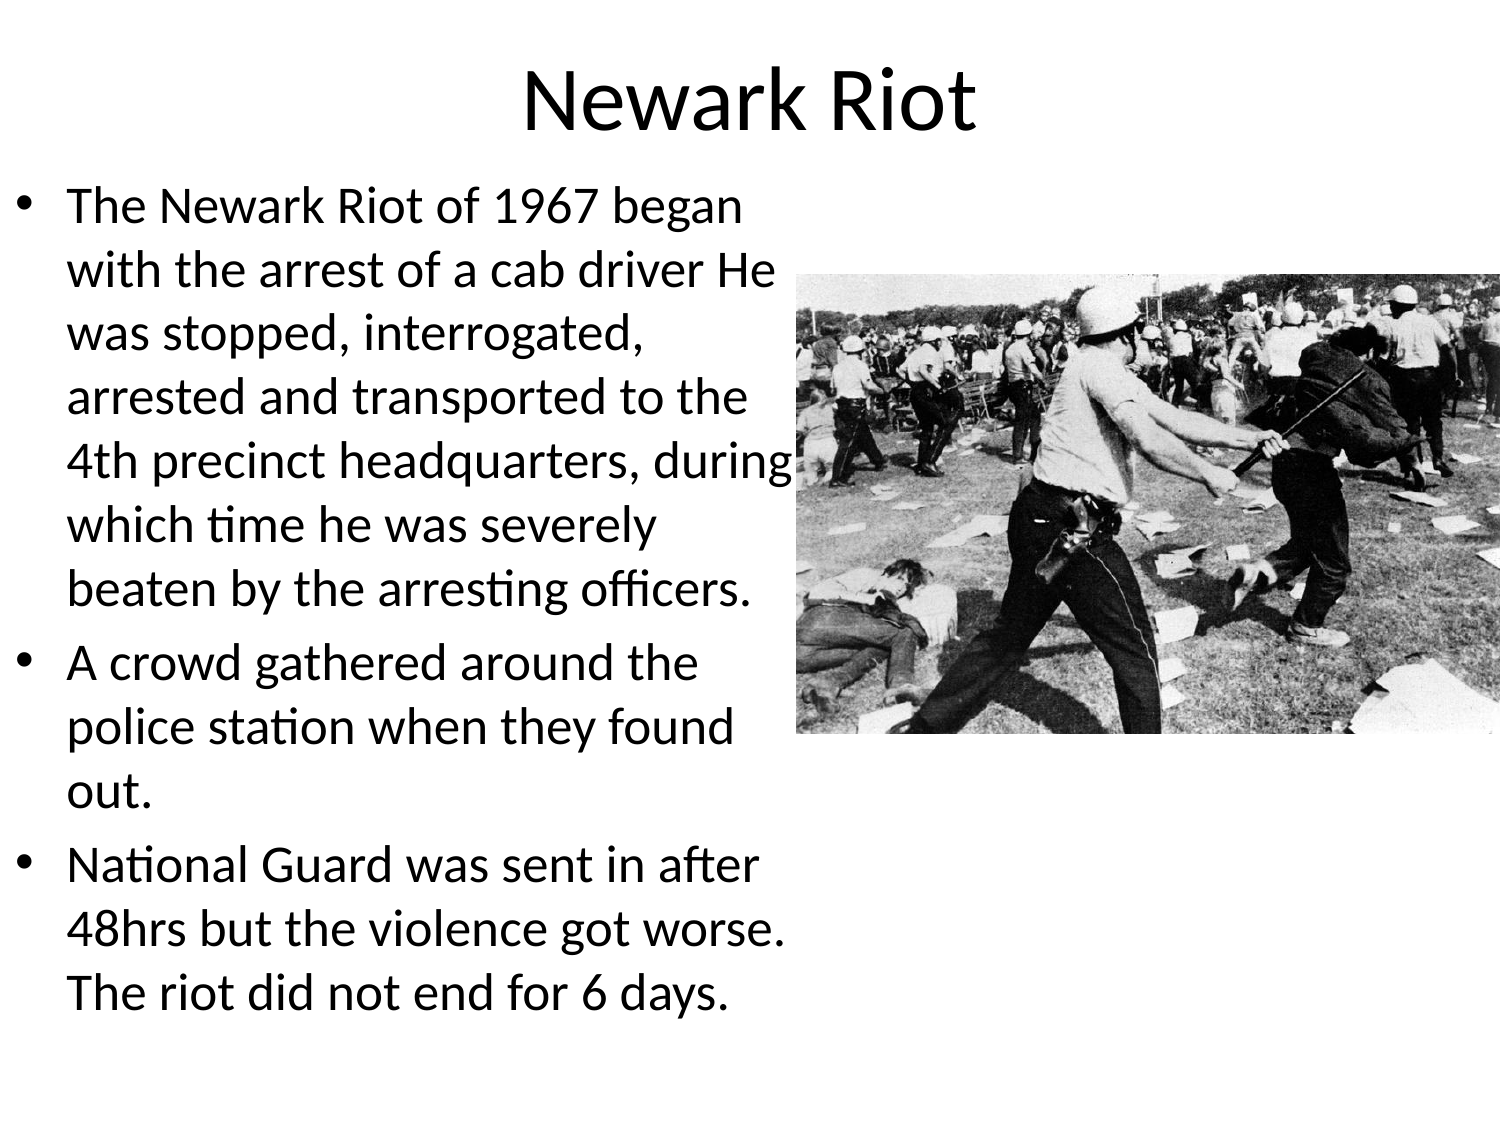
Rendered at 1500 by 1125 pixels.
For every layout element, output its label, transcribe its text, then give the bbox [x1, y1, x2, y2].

list The Newark Riot of 1967 began with the arrest of a cab driver He was stopped, interrogated, arrested and transported to the 4th precinct headquarters, during which time he was severely beaten by the arresting officers. A crowd gathered around the police station when they found out. National Guard was sent in after 48hrs but the violence got worse. The riot did not end for 6 days. [0, 162, 825, 1125]
title Newark Riot [75, 0, 1425, 188]
picture [796, 274, 1500, 734]
